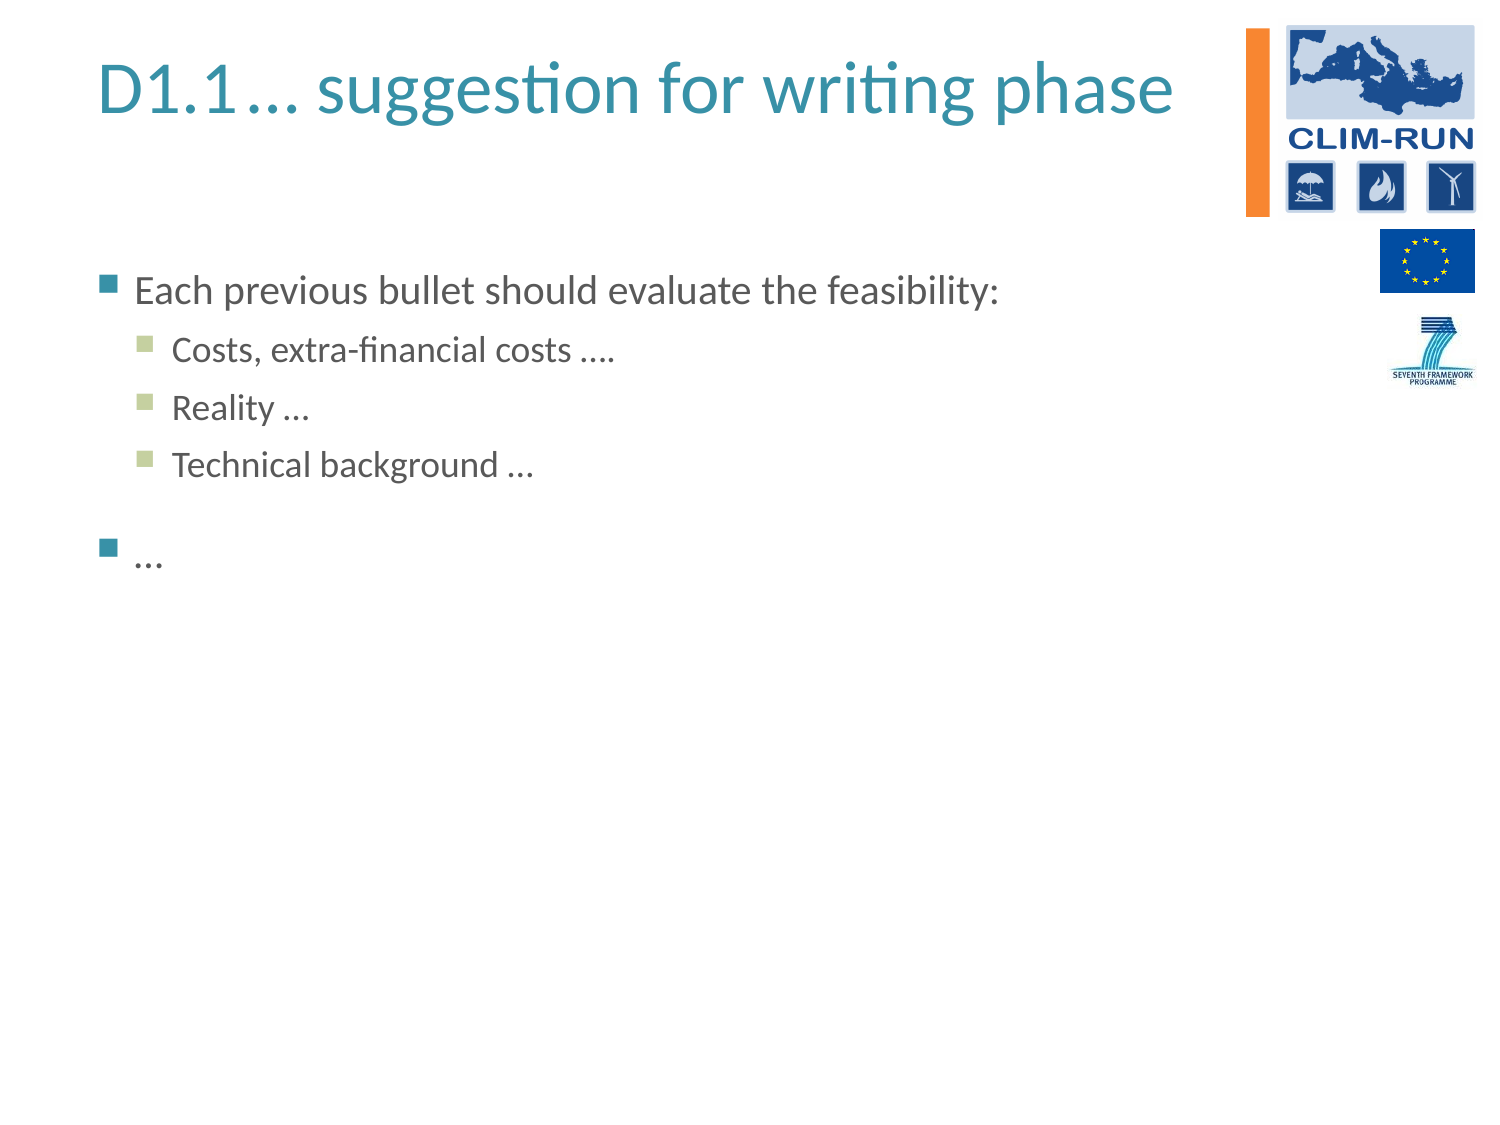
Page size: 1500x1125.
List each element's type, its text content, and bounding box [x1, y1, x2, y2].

list Each previous bullet should evaluate the feasibility: Costs, extra-financial costs …. Reality … Technical background … … [81, 255, 1322, 1005]
title D1.1 … suggestion for writing phase [82, 30, 1223, 214]
picture [1381, 305, 1485, 390]
picture [1278, 18, 1483, 221]
picture [1380, 229, 1475, 293]
